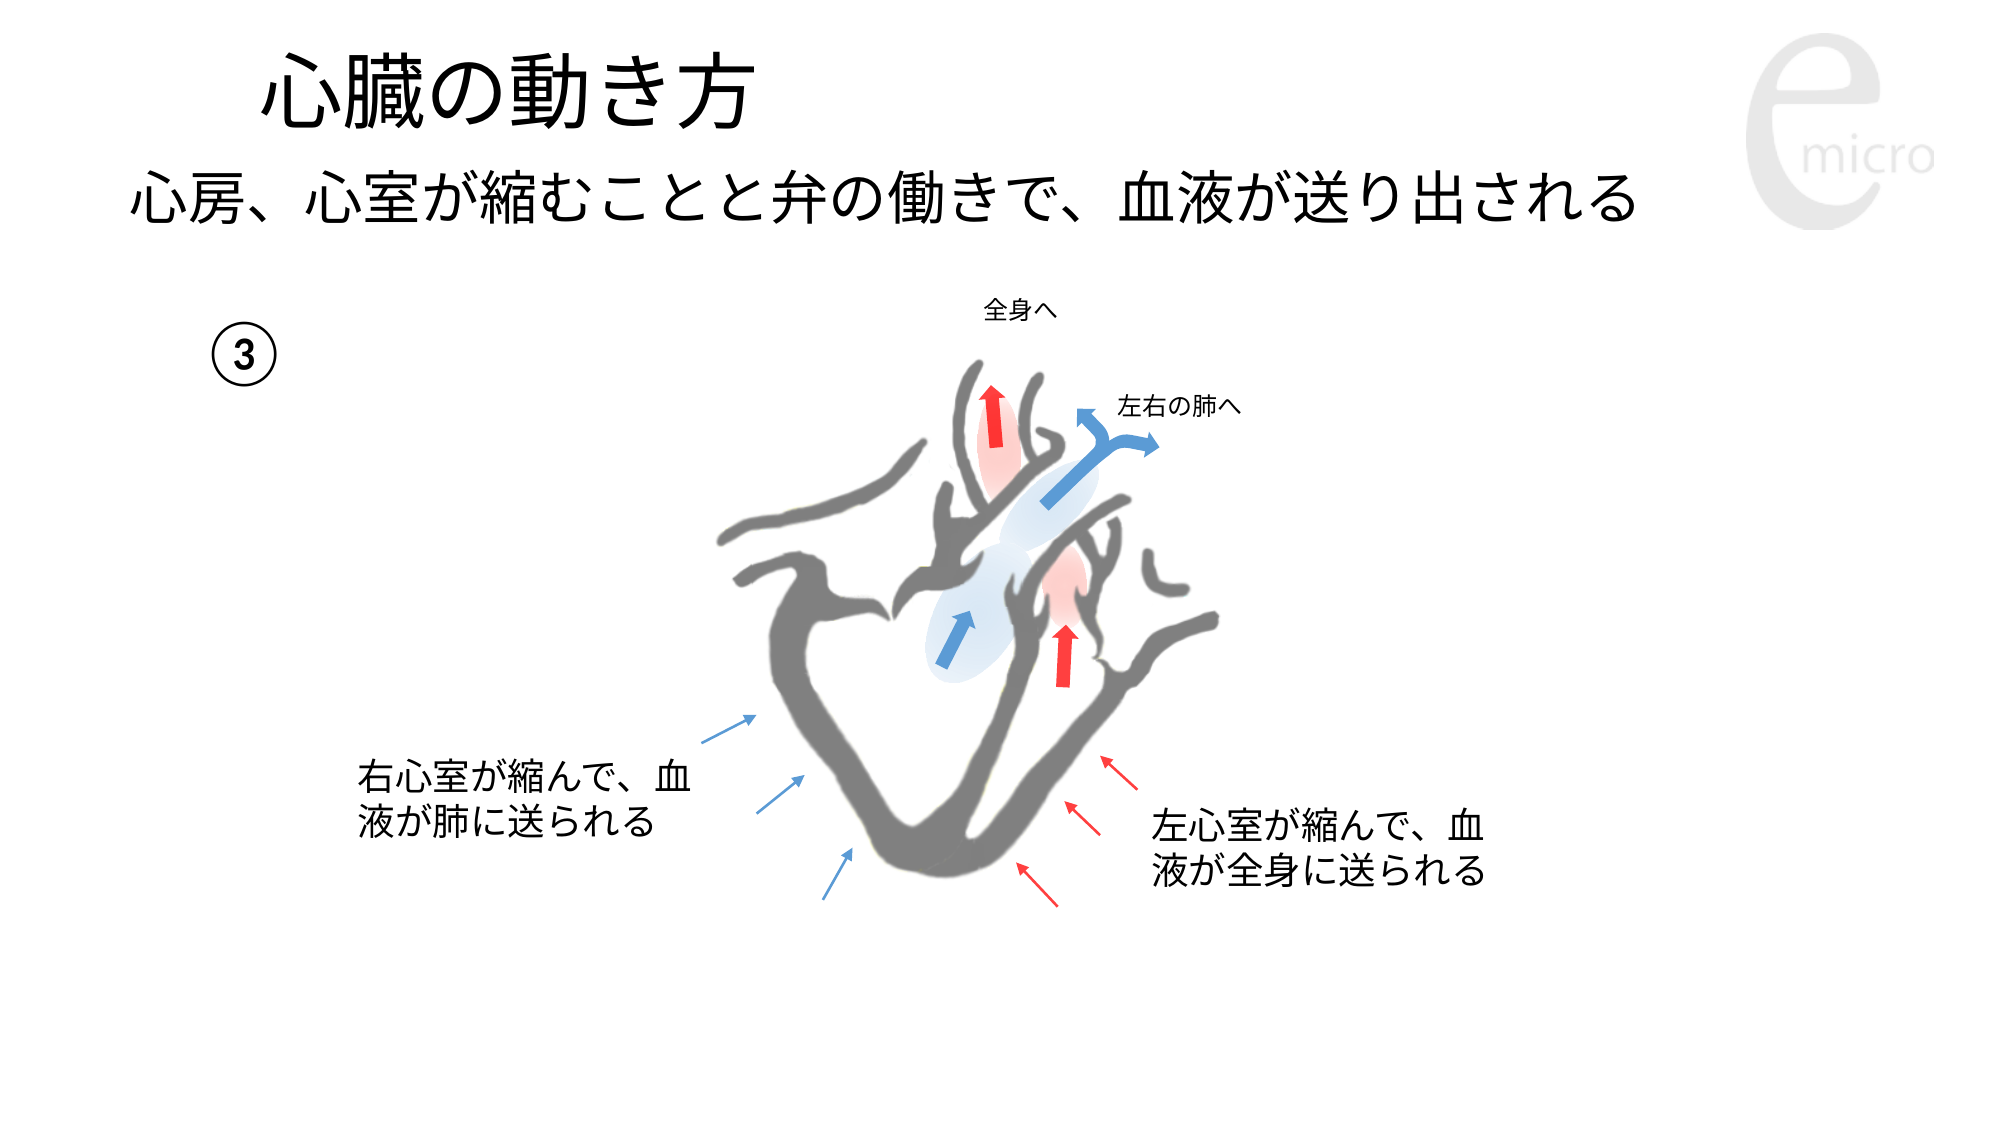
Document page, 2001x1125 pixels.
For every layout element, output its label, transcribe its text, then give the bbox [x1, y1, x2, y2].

title 心臓の動き方 [244, 0, 1575, 162]
picture [426, 263, 1391, 946]
text_box 右心室が縮んで、血液が肺に送られる [342, 745, 426, 851]
list 心房、心室が縮むことと弁の働きで、血液が送り出される [114, 162, 1840, 270]
text_box ③ [185, 300, 304, 396]
text_box 左心室が縮んで、血液が全身に送られる [1391, 794, 1525, 900]
